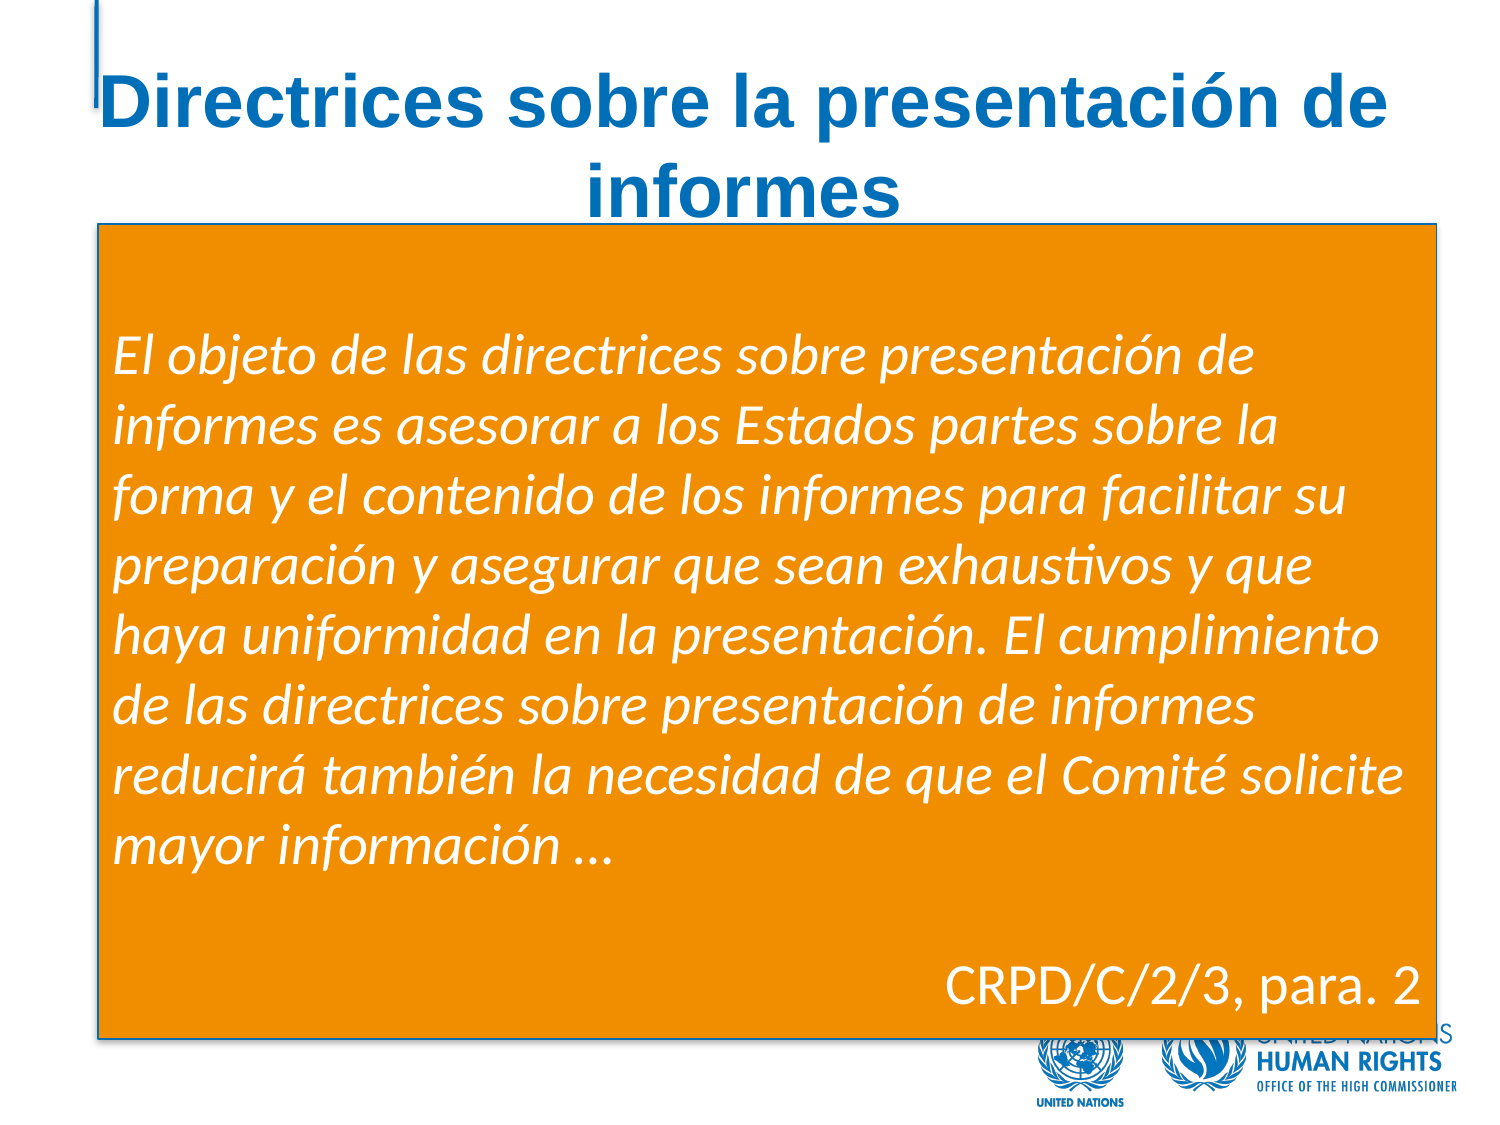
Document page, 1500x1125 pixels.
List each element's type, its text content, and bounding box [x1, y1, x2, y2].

text_box El objeto de las directrices sobre presentación de informes es asesorar a los Estados partes sobre la forma y el contenido de los informes para facilitar su preparación y asegurar que sean exhaustivos y que haya uniformidad en la presentación. El cumplimiento de las directrices sobre presentación de informes reducirá también la necesidad de que el Comité solicite mayor información … CRPD/C/2/3, para. 2 [97, 223, 1437, 1040]
title Directrices sobre la presentación de informes [52, 45, 1437, 254]
picture [1037, 990, 1457, 1107]
